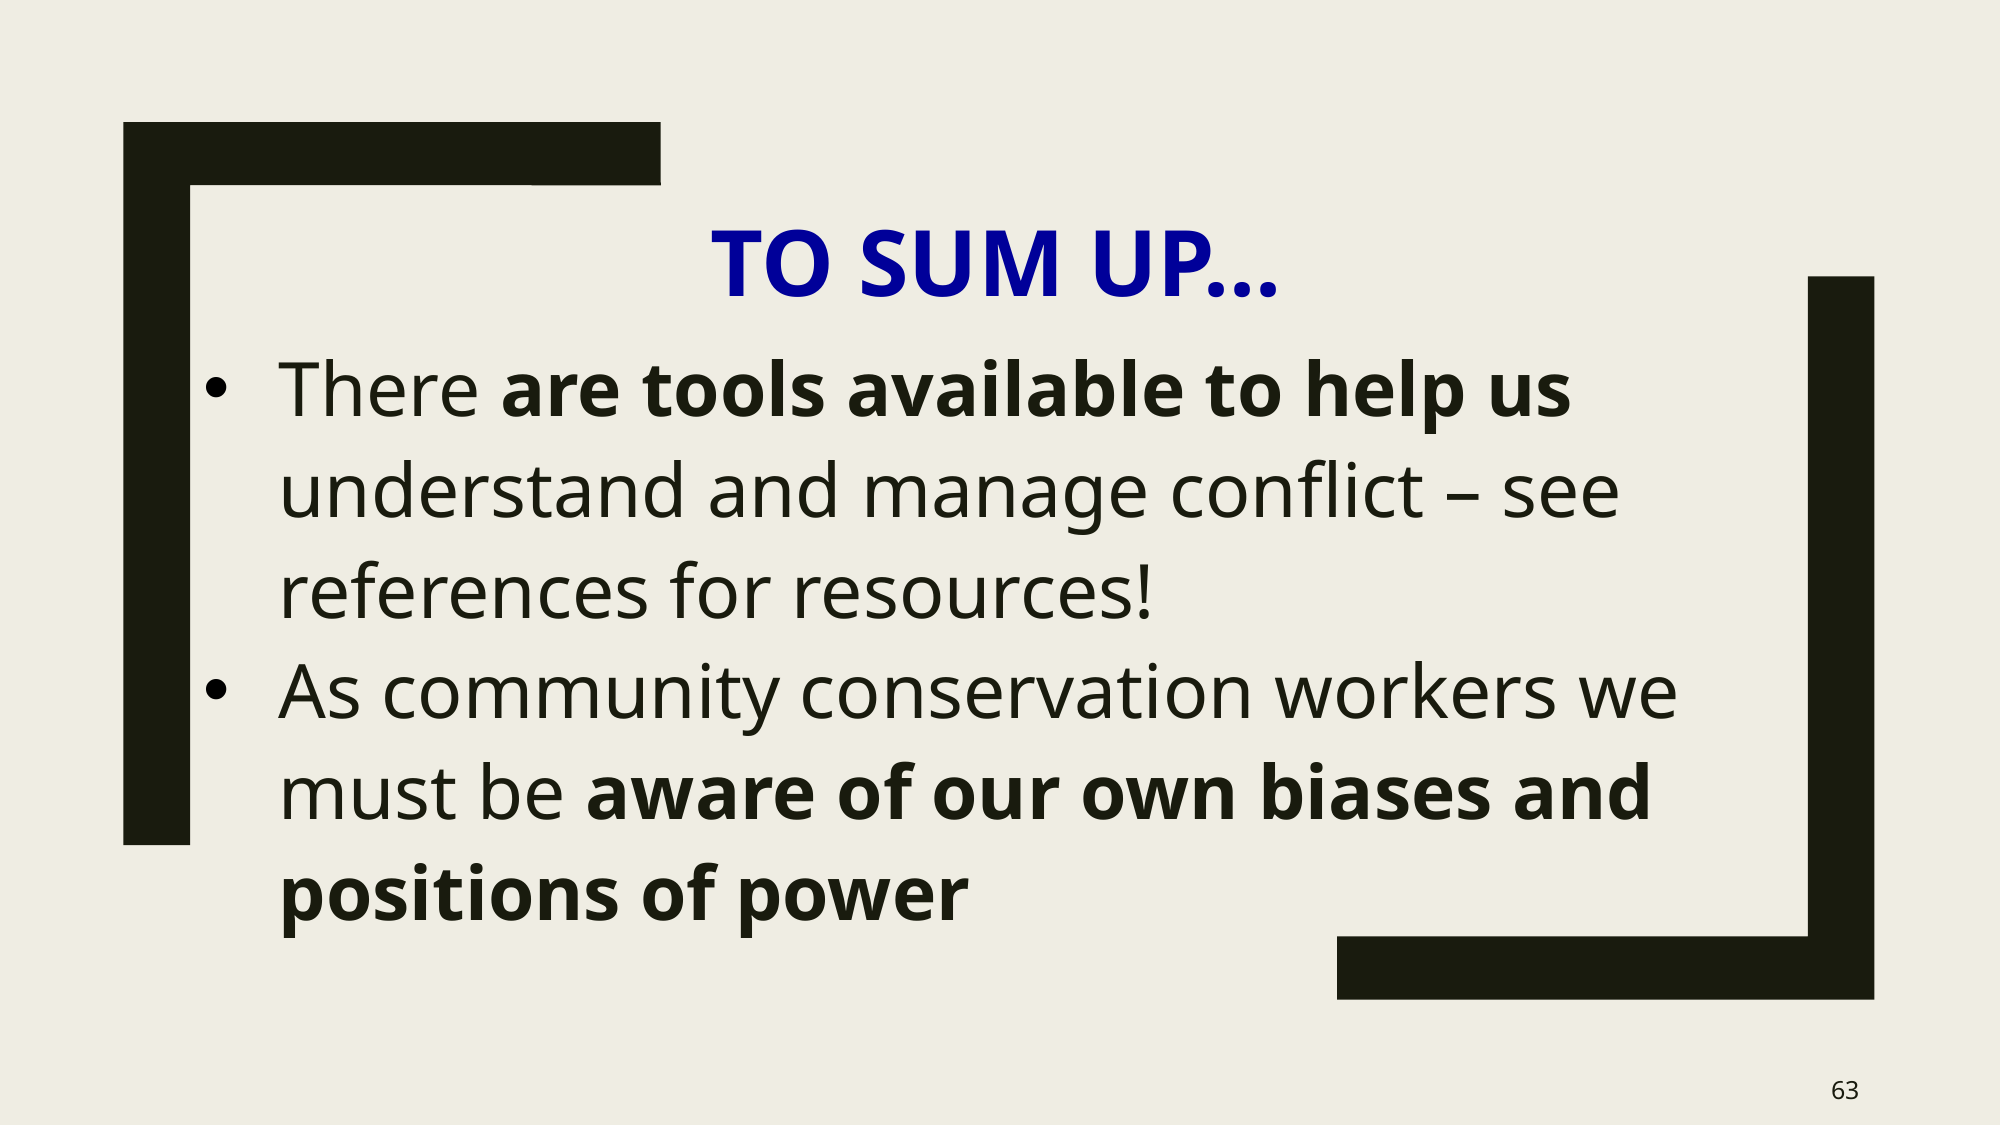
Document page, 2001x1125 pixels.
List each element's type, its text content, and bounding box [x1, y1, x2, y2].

slide_number 63 [1612, 1058, 1875, 1125]
subtitle There are tools available to help us understand and manage conflict – see references for resources! As community conservation workers we must be aware of our own biases and positions of power [188, 323, 1805, 939]
title To sum up... [310, 194, 1683, 323]
